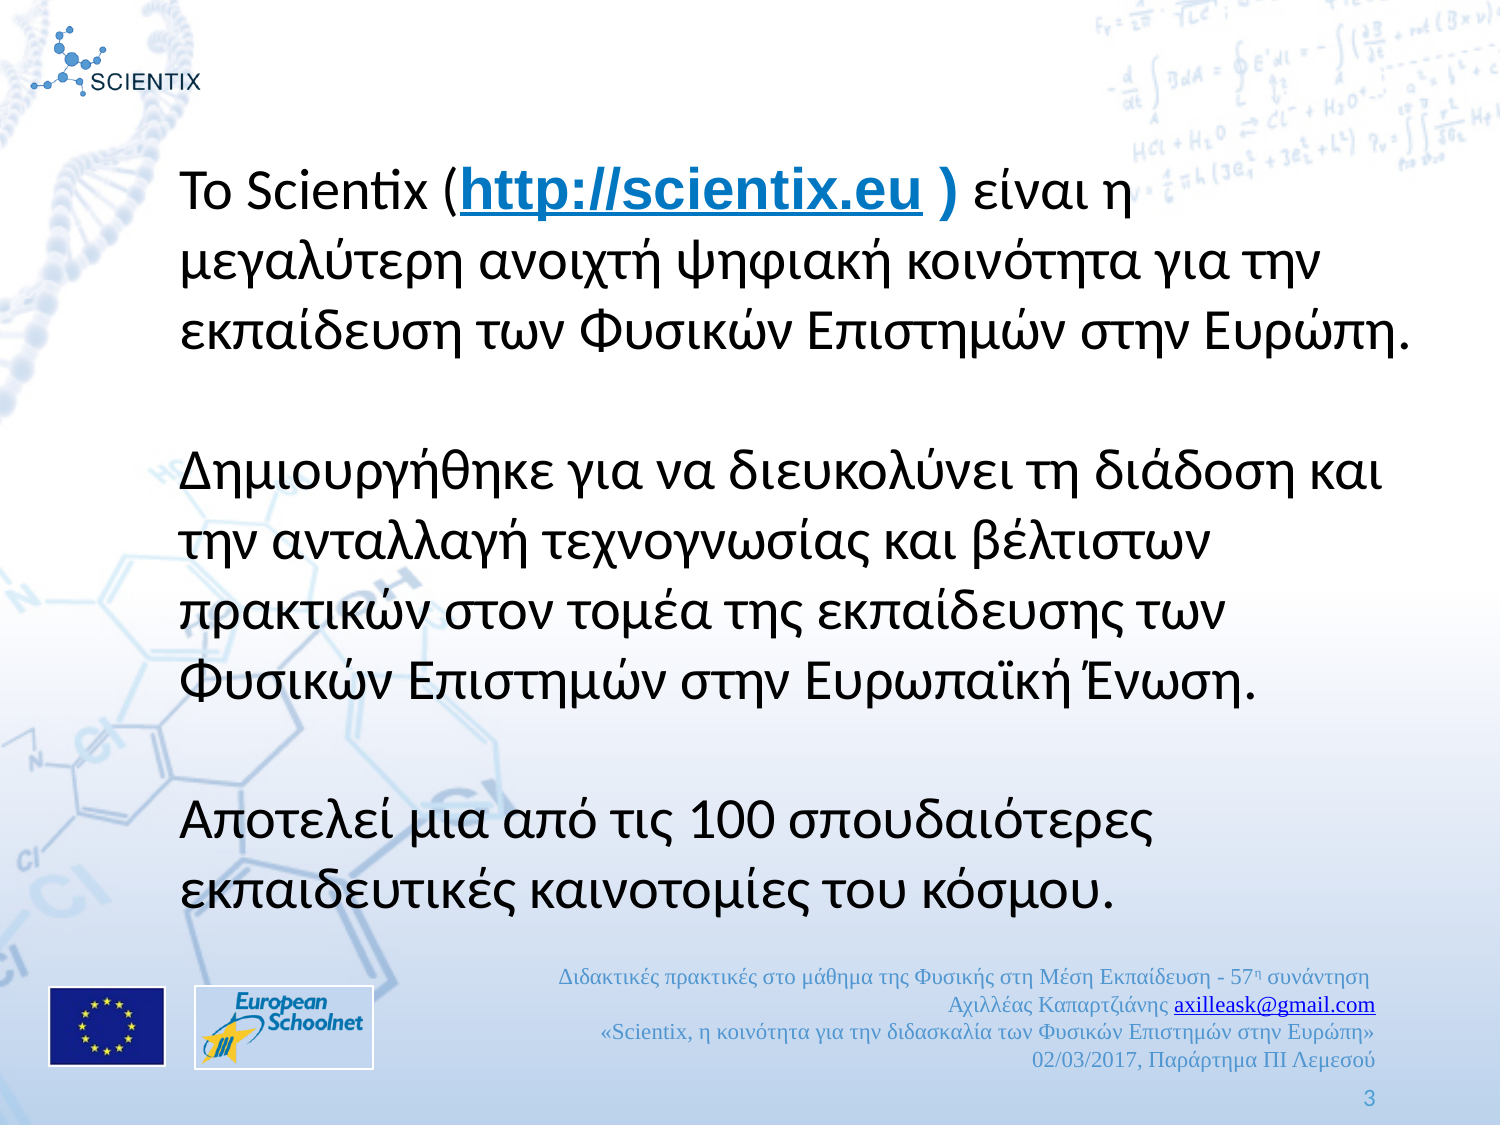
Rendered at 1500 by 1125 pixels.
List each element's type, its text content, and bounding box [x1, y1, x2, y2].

picture [0, 0, 1500, 1125]
text_box To Scientix (http://scientix.eu ) είναι η μεγαλύτερη ανοιχτή ψηφιακή κοινότητα για την εκπαίδευση των Φυσικών Επιστημών στην Ευρώπη. Δημιουργήθηκε για να διευκολύνει τη διάδοση και την ανταλλαγή τεχνογνωσίας και βέλτιστων πρακτικών στον τομέα της εκπαίδευσης των Φυσικών Επιστημών στην Ευρωπαϊκή Ένωση. Αποτελεί μια από τις 100 σπουδαιότερες εκπαιδευτικές καινοτομίες του κόσμου. [165, 143, 1445, 998]
